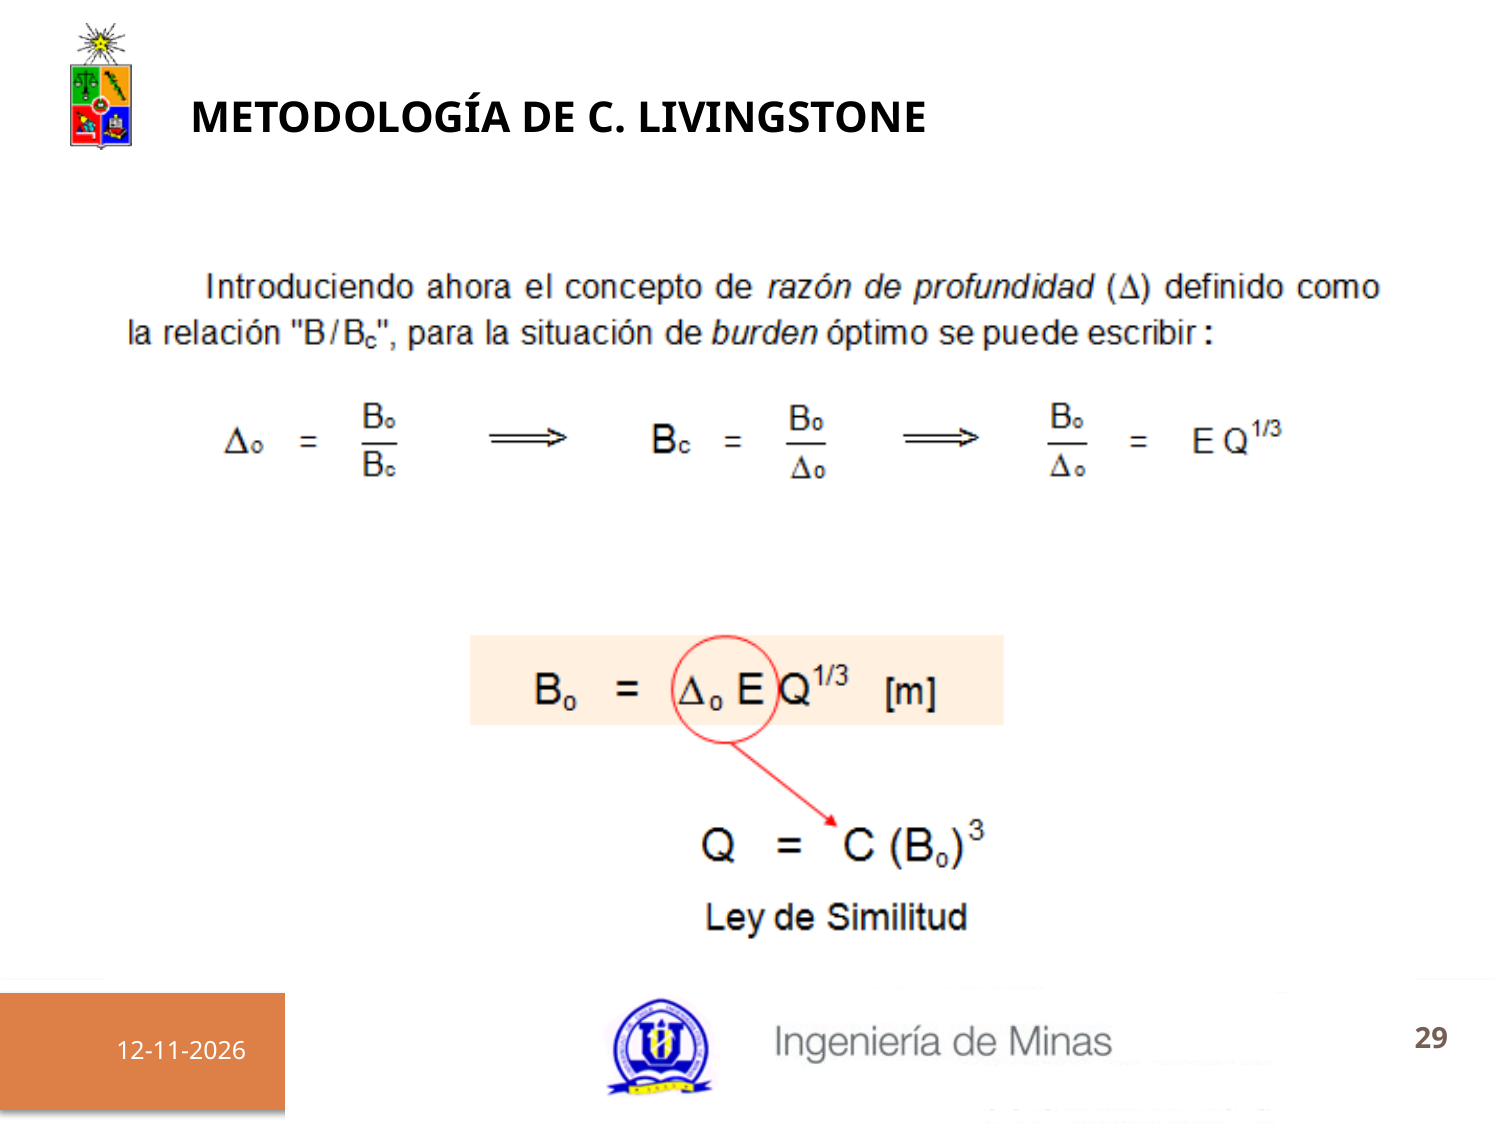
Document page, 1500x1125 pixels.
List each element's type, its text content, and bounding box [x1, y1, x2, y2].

picture [69, 23, 132, 151]
picture [105, 234, 1500, 1125]
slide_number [12, 995, 279, 1108]
text_box Metodología de c. livingstone [175, 81, 1266, 148]
